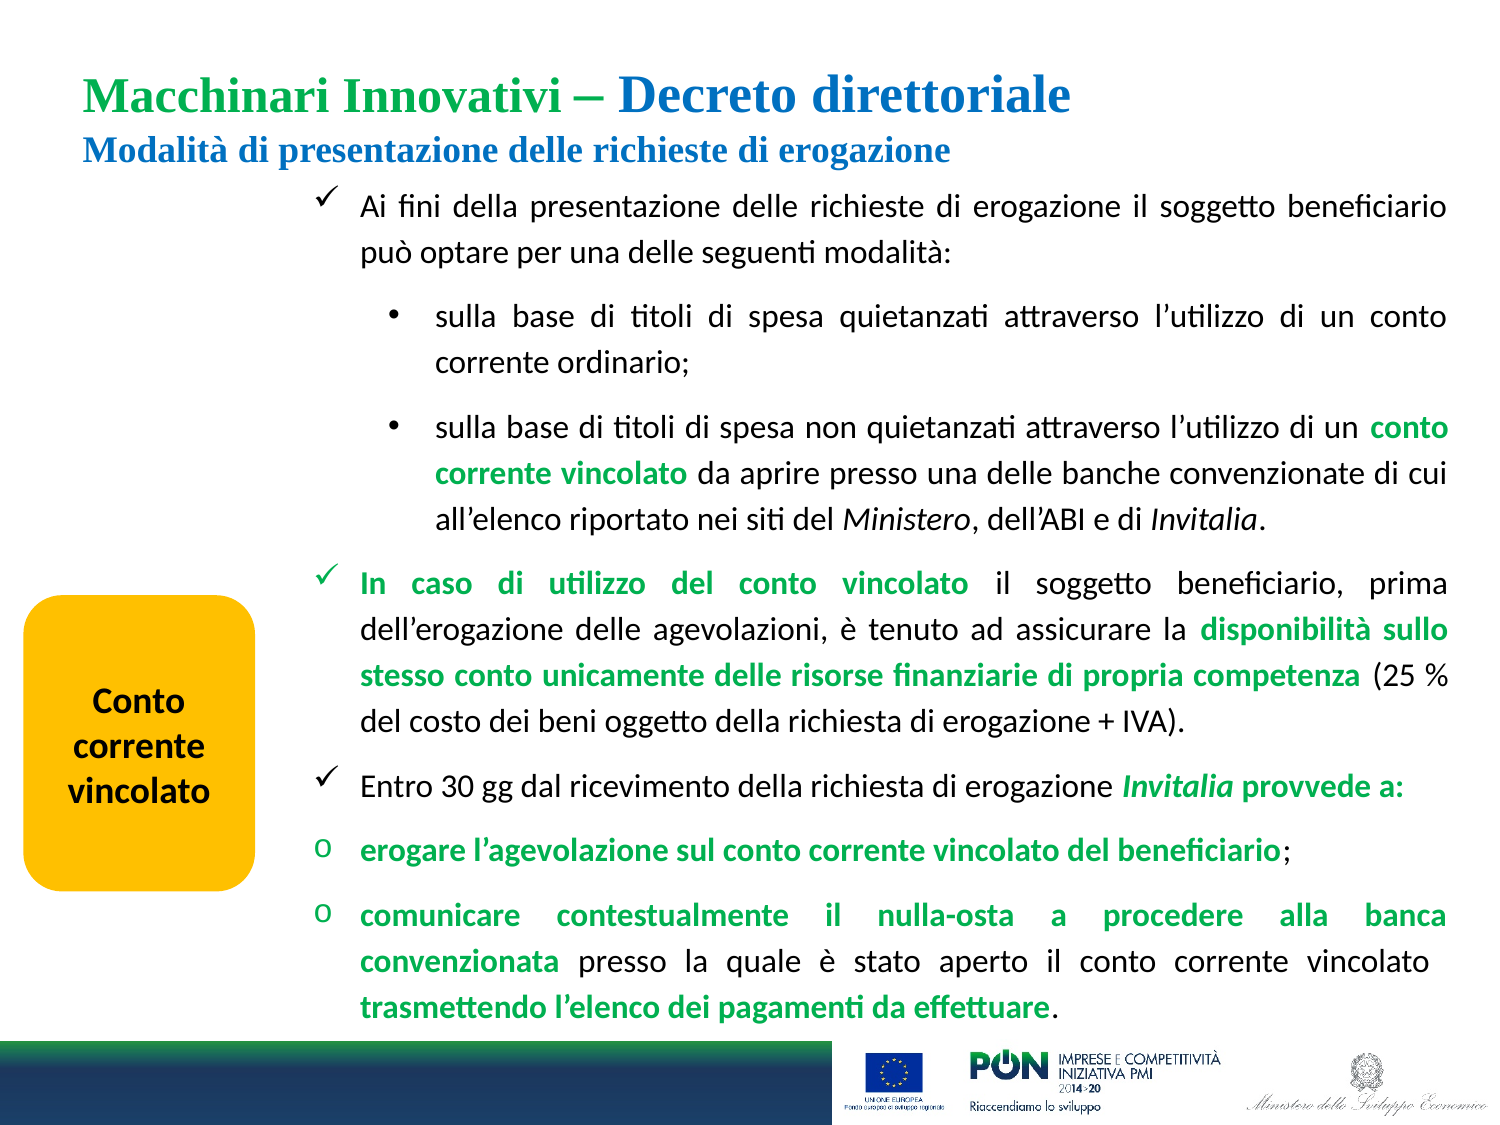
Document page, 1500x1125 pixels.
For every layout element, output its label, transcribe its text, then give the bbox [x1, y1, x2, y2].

text_box Ai fini della presentazione delle richieste di erogazione il soggetto beneficiario può optare per una delle seguenti modalità: sulla base di titoli di spesa quietanzati attraverso l’utilizzo di un conto corrente ordinario; sulla base di titoli di spesa non quietanzati attraverso l’utilizzo di un conto corrente vincolato da aprire presso una delle banche convenzionate di cui all’elenco riportato nei siti del Ministero, dell’ABI e di Invitalia. In caso di utilizzo del conto vincolato il soggetto beneficiario, prima dell’erogazione delle agevolazioni, è tenuto ad assicurare la disponibilità sullo stesso conto unicamente delle risorse finanziarie di propria competenza (25 % del costo dei beni oggetto della richiesta di erogazione + IVA). Entro 30 gg dal ricevimento della richiesta di erogazione Invitalia provvede a: erogare l’agevolazione sul conto corrente vincolato del beneficiario; comunicare contestualmente il nulla-osta a procedere alla banca convenzionata presso la quale è stato aperto il conto corrente vincolato trasmettendo l’elenco dei pagamenti da effettuare. [298, 170, 1464, 1033]
picture [0, 1039, 1500, 1125]
text_box Conto corrente vincolato [23, 595, 256, 892]
title Macchinari Innovativi – Decreto direttoriale Modalità di presentazione delle richieste di erogazione [67, 47, 1500, 206]
